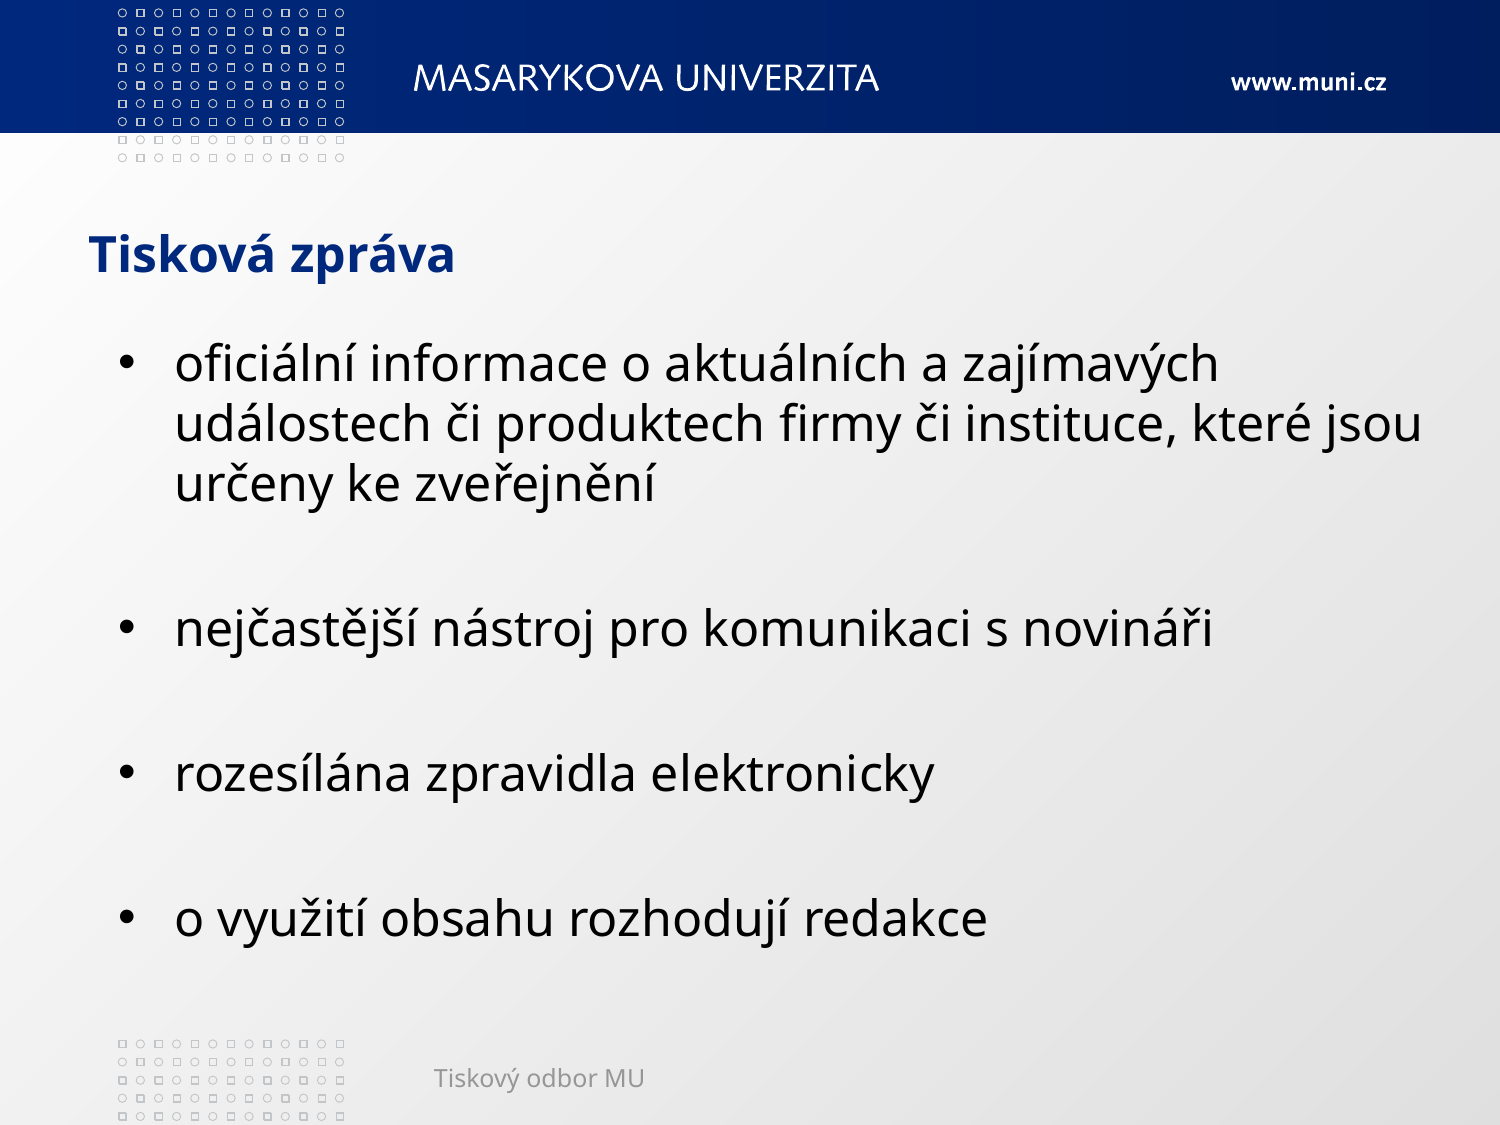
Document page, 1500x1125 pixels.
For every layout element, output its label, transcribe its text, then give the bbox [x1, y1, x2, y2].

title Tisková zpráva [88, 184, 1373, 291]
list oficiální informace o aktuálních a zajímavých událostech či produktech firmy či instituce, které jsou určeny ke zveřejnění nejčastější nástroj pro komunikaci s novináři rozesílána zpravidla elektronicky o využití obsahu rozhodují redakce [118, 331, 1469, 1006]
footer Tiskový odbor MU [419, 1025, 1081, 1100]
